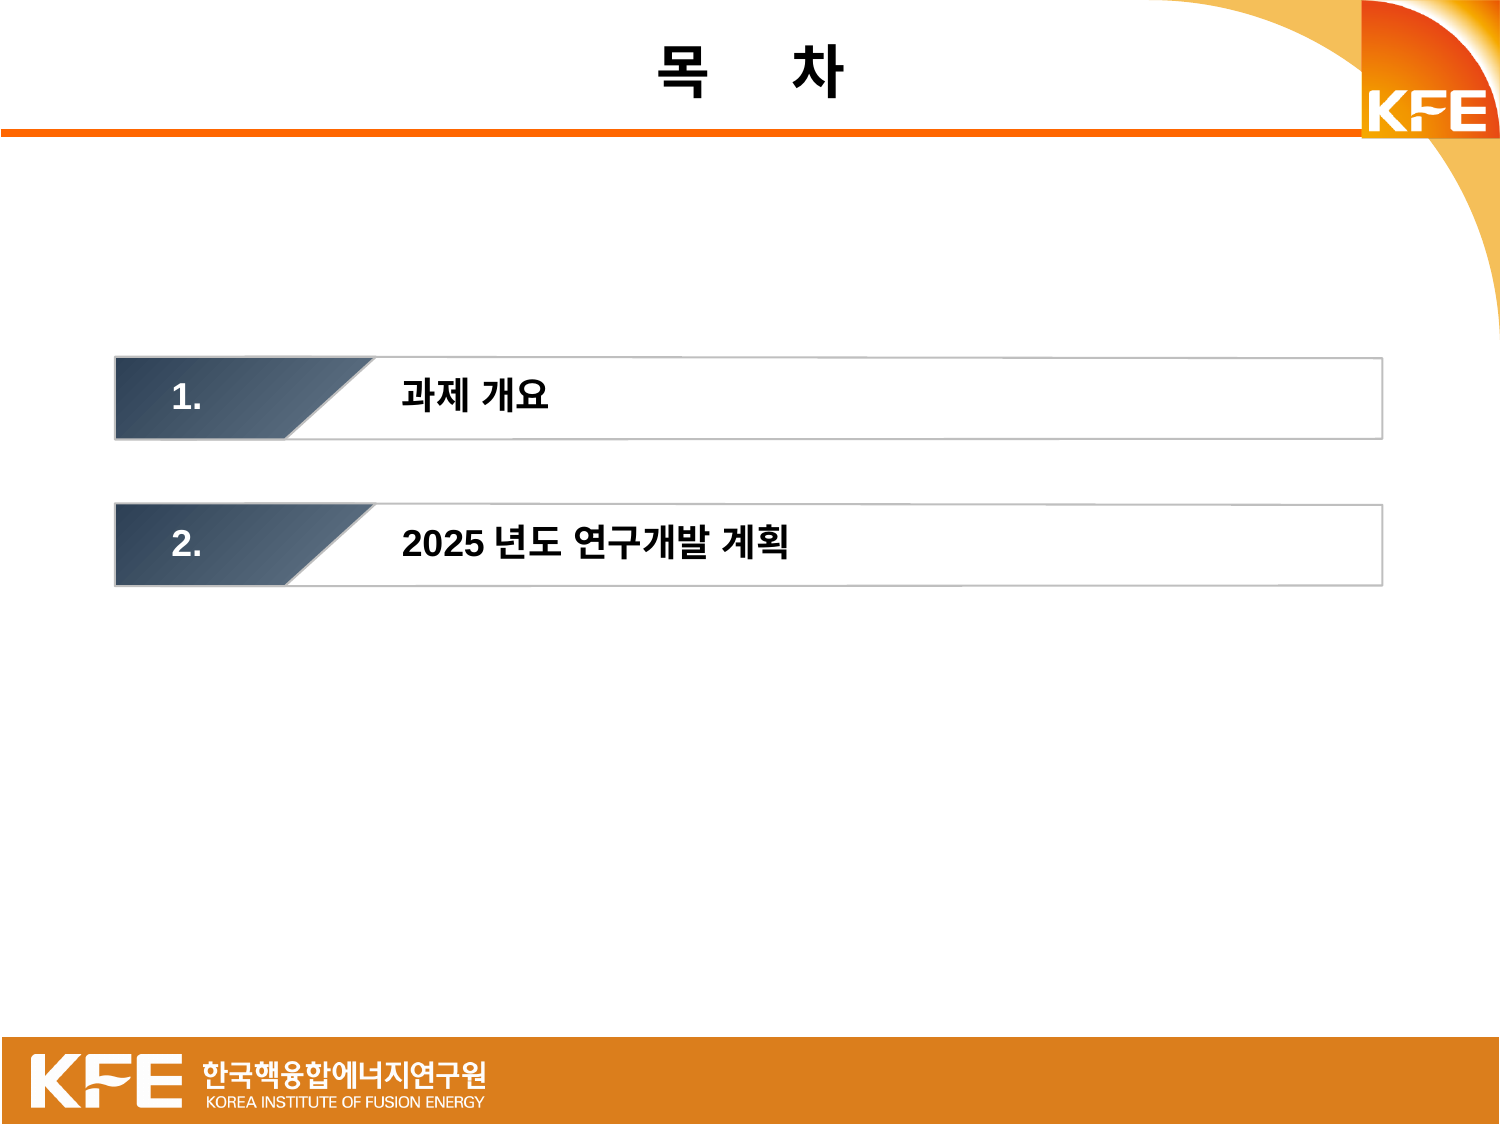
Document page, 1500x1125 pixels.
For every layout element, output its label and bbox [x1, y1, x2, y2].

picture [1359, 0, 1500, 140]
text_box [114, 503, 1383, 587]
text_box [114, 356, 1383, 440]
